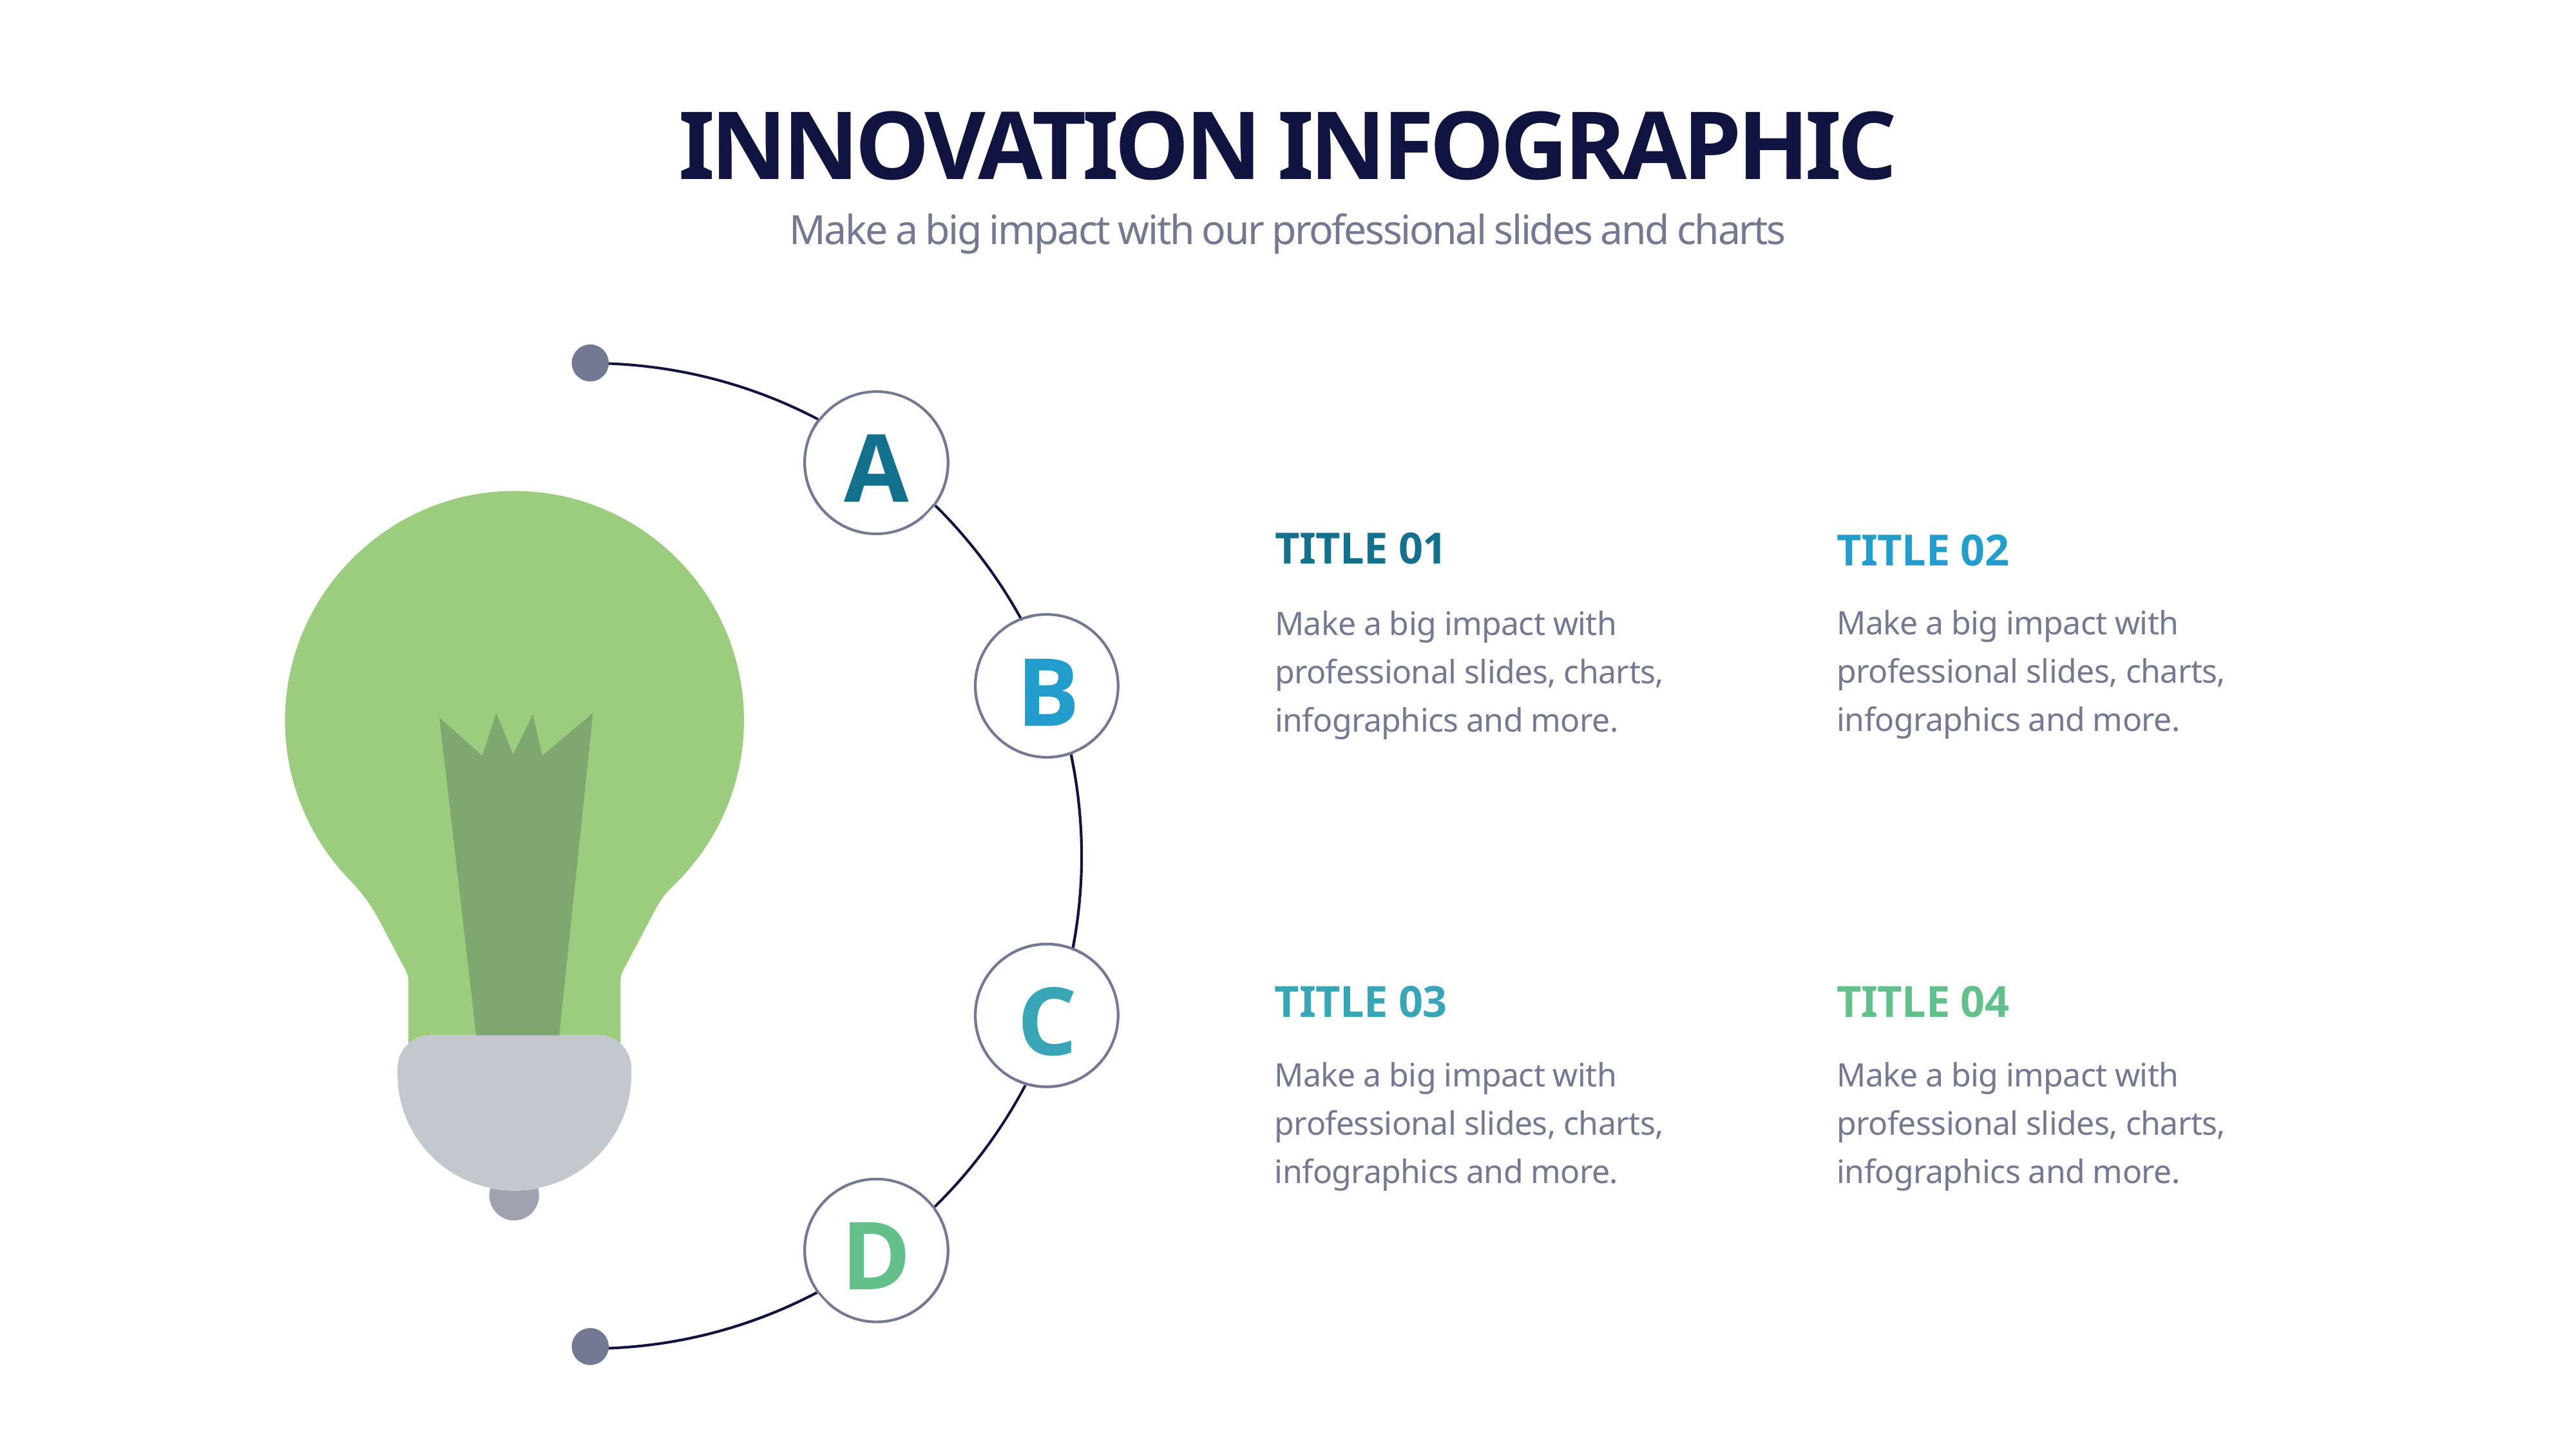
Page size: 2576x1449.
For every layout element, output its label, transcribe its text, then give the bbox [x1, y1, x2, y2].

text_box [839, 526, 913, 536]
text_box [571, 344, 609, 382]
text_box [489, 1188, 539, 1221]
text_box [803, 420, 817, 506]
text_box [397, 1035, 632, 1191]
text_box Make a big impact with professional slides, charts, infographics and more. [1827, 1039, 2291, 1195]
text_box [609, 362, 817, 420]
text_box [803, 1207, 817, 1294]
text_box [840, 1314, 913, 1323]
text_box TITLE 03 [1265, 969, 1729, 1031]
text_box [935, 420, 949, 506]
text_box [835, 390, 919, 403]
text_box TITLE 01 [1265, 515, 1729, 577]
text_box [935, 1085, 1027, 1208]
text_box Make a big impact with professional slides, charts, infographics and more. [1827, 588, 2291, 743]
text_box [935, 1207, 949, 1294]
text_box [285, 491, 744, 1043]
text_box Make a big impact with professional slides, charts, infographics and more. [1265, 588, 1729, 743]
text_box TITLE 02 [1827, 518, 2291, 579]
text_box [1107, 645, 1120, 727]
text_box [1106, 973, 1120, 1057]
text_box Make a big impact with professional slides, charts, infographics and more. [1265, 1039, 1729, 1195]
text_box [1004, 942, 1090, 956]
text_box A [817, 403, 935, 526]
text_box [1010, 1079, 1083, 1088]
text_box C [988, 956, 1106, 1079]
text_box [973, 972, 988, 1059]
text_box [439, 712, 593, 1036]
text_box TITLE 04 [1827, 969, 2291, 1031]
text_box INNOVATION INFOGRAPHIC [160, 80, 2416, 199]
text_box B [989, 627, 1107, 750]
text_box [935, 505, 1022, 618]
text_box [571, 1328, 609, 1365]
text_box D [817, 1191, 935, 1314]
text_box Make a big impact with our professional slides and charts [160, 199, 2416, 258]
text_box [1003, 613, 1090, 627]
text_box [609, 1291, 817, 1350]
text_box [834, 1177, 919, 1191]
text_box [1011, 750, 1082, 759]
text_box [1069, 755, 1083, 948]
text_box [973, 641, 989, 731]
